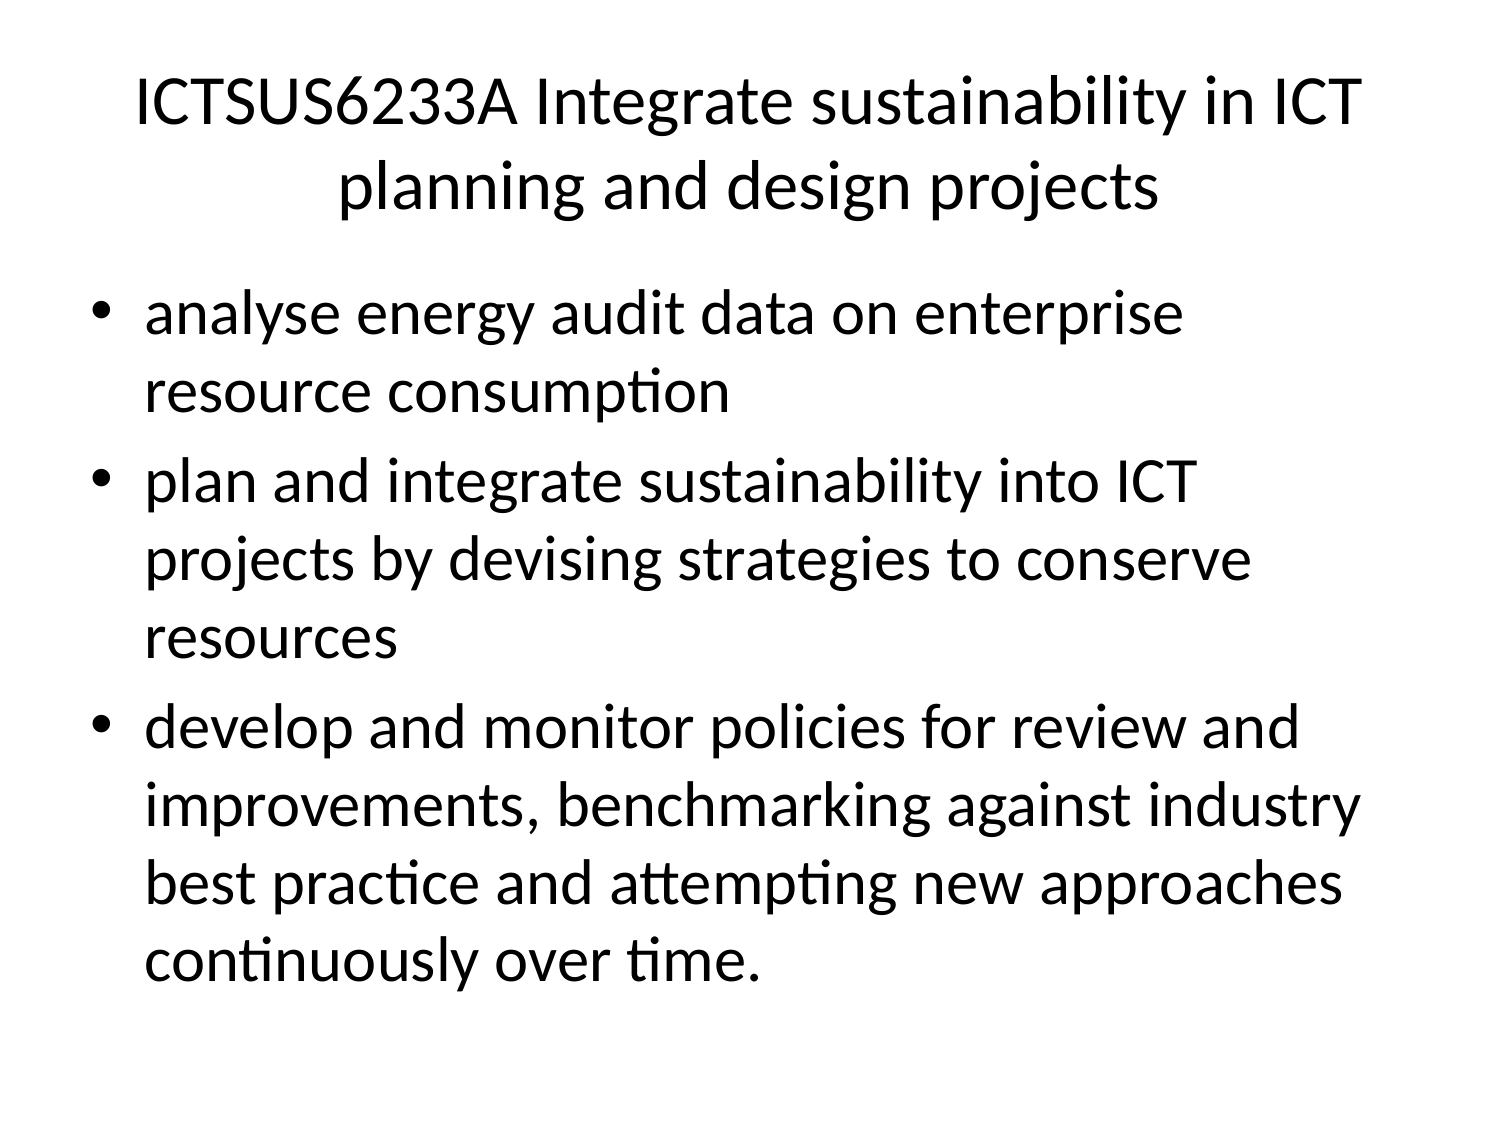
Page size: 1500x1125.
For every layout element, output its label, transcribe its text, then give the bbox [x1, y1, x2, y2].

title ICTSUS6233A Integrate sustainability in ICT planning and design projects [75, 45, 1425, 233]
list analyse energy audit data on enterprise resource consumption plan and integrate sustainability into ICT projects by devising strategies to conserve resources develop and monitor policies for review and improvements, benchmarking against industry best practice and attempting new approaches continuously over time. [75, 262, 1425, 1005]
